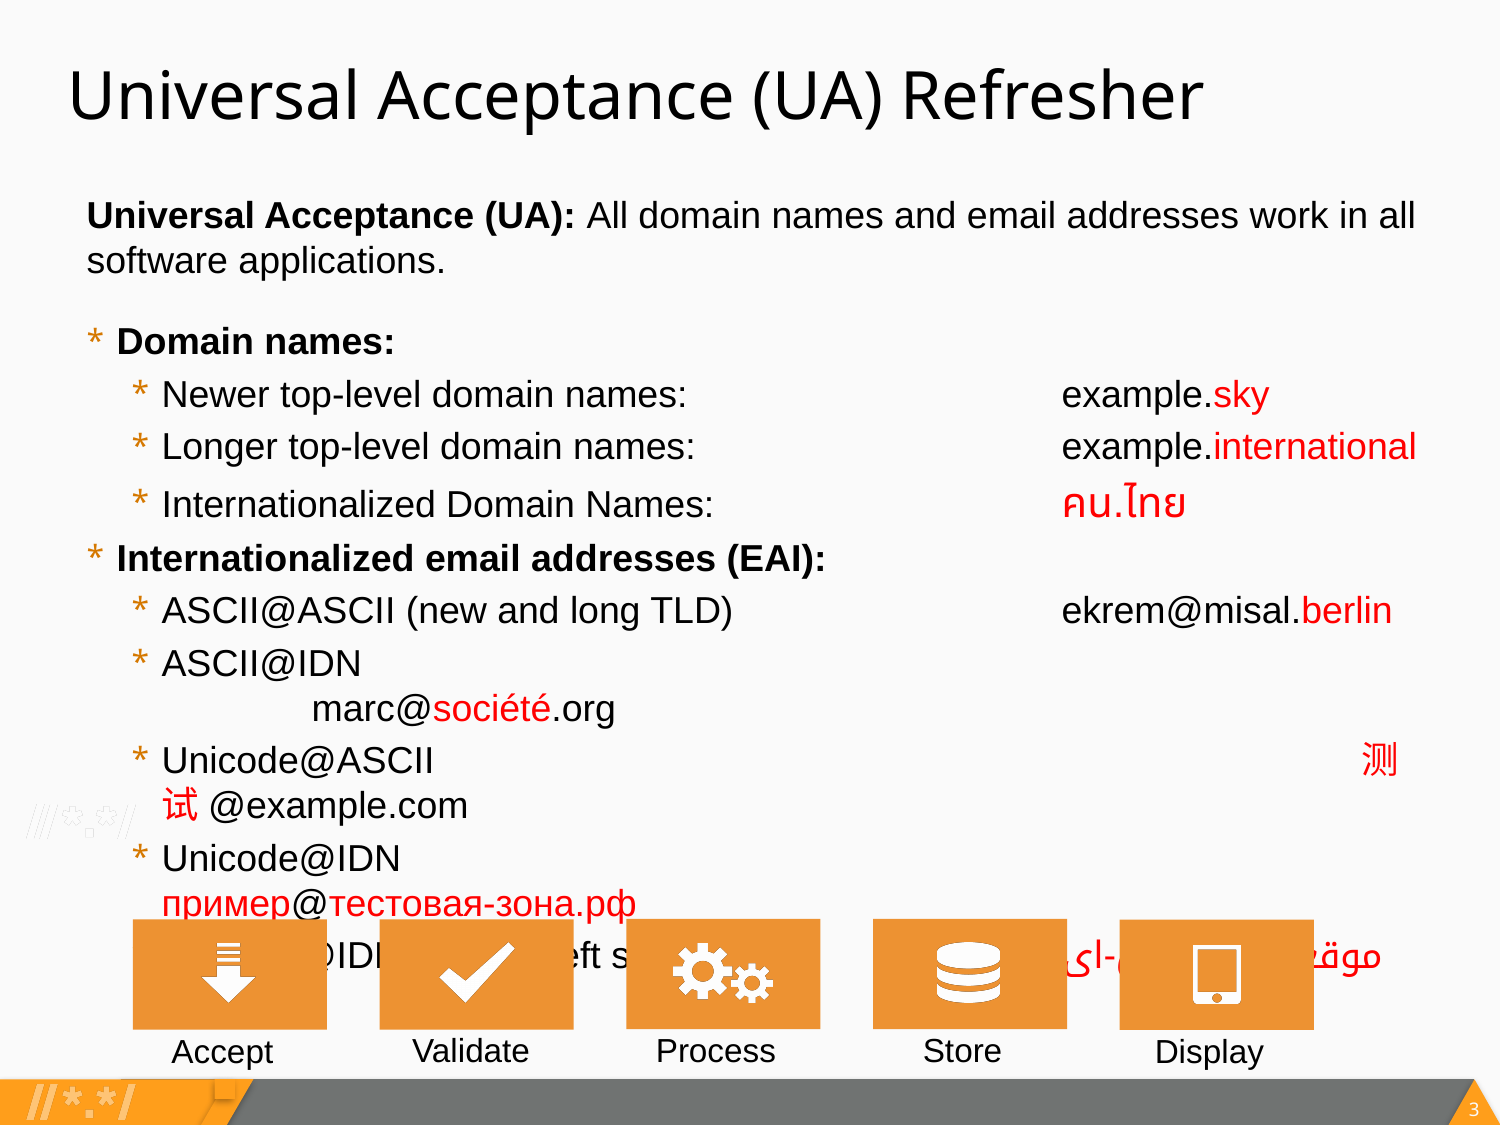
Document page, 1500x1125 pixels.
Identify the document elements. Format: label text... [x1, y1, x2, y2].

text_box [132, 918, 1315, 1068]
list Universal Acceptance (UA): All domain names and email addresses work in all software applications. Domain names: Newer top-level domain names: example.sky Longer top-level domain names: example.international Internationalized Domain Names: คน.ไทย Internationalized email addresses (EAI): ASCII@ASCII (new and long TLD) ekrem@misal.berlin ASCII@IDN marc@société.org Unicode@ASCII 测试@example.com Unicode@IDN пример@тестовая-зона.рф Unicode@IDN; right-to-left scripts موقع.مثال@میل-ای [56, 183, 1444, 942]
title Universal Acceptance (UA) Refresher [52, 45, 1439, 233]
